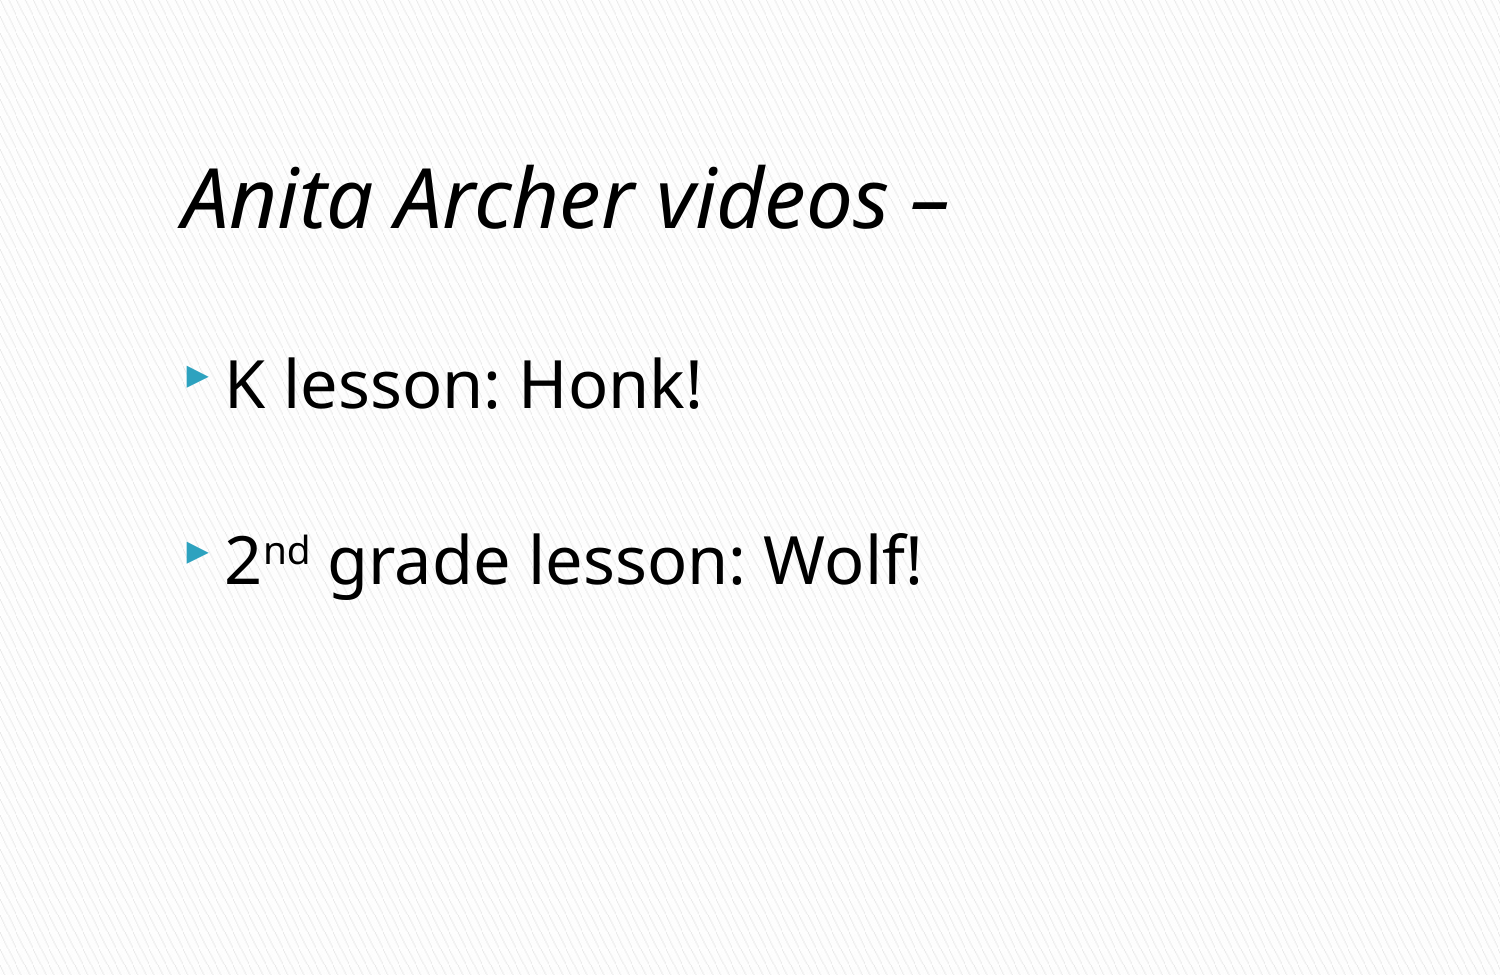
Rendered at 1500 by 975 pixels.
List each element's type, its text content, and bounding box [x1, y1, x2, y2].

list Anita Archer videos – K lesson: Honk! 2nd grade lesson: Wolf! [149, 137, 1378, 788]
